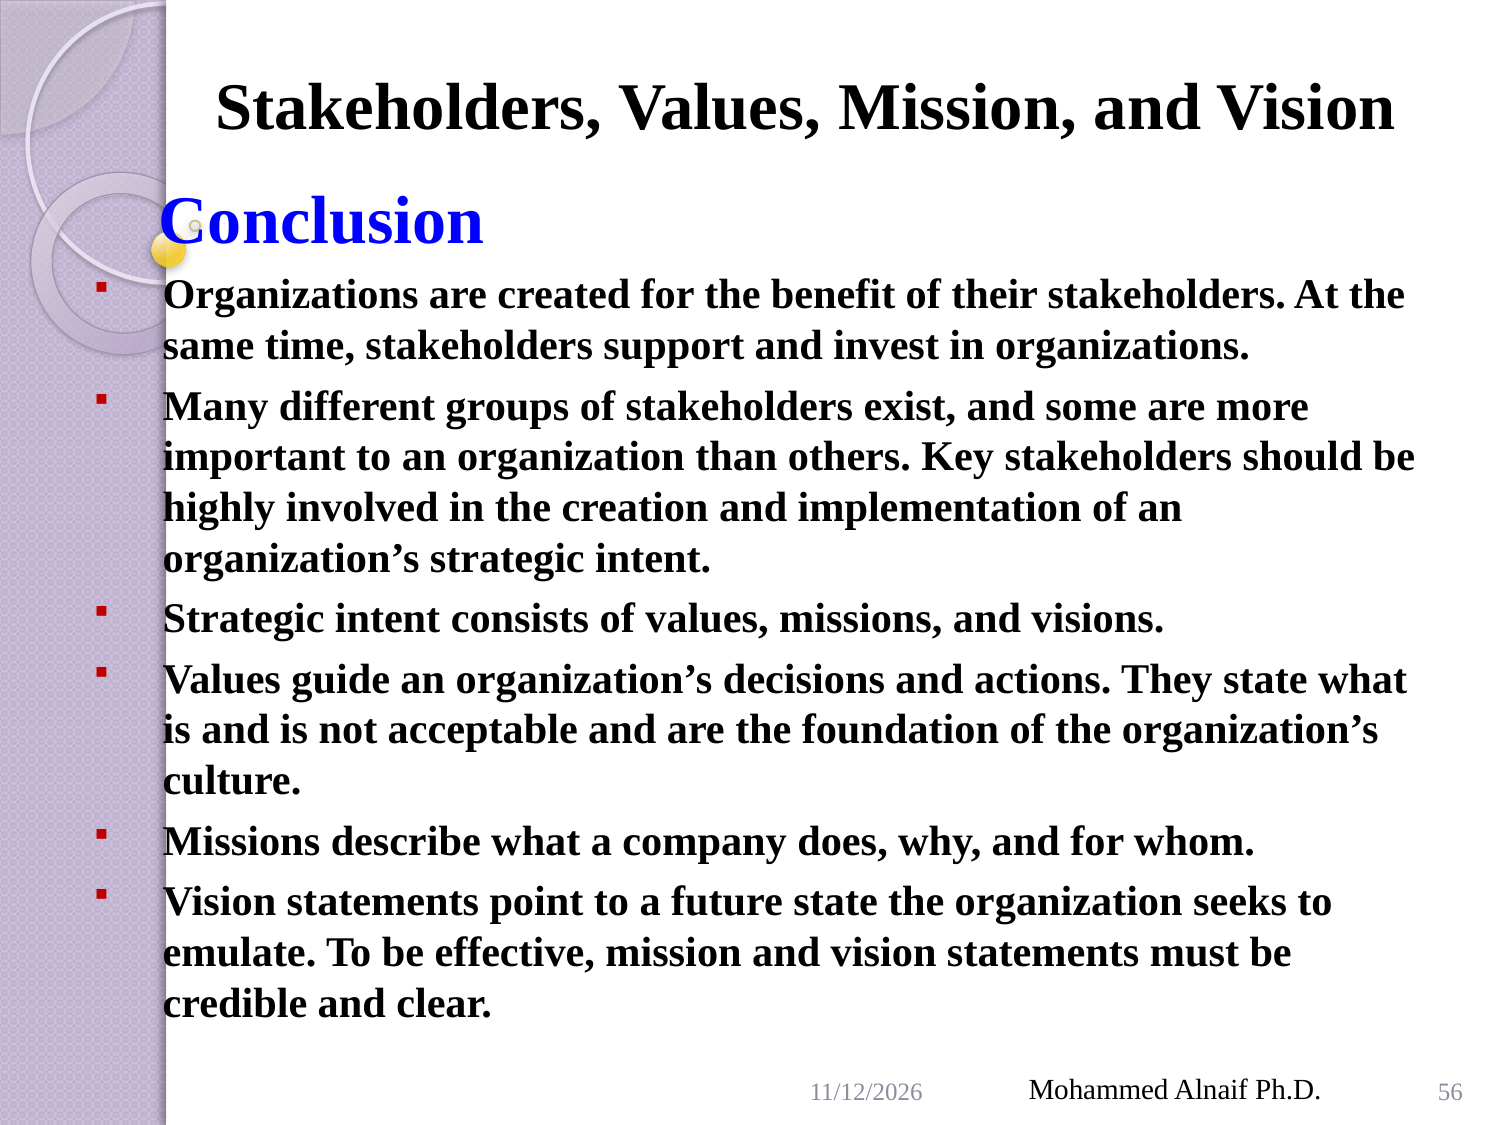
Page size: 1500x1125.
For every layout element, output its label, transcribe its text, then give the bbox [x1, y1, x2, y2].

title Stakeholders, Values, Mission, and Vision [162, 37, 1450, 150]
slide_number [587, 1038, 937, 1113]
footer Mohammed Alnaif Ph.D. [937, 1038, 1413, 1113]
subtitle Conclusion Organizations are created for the benefit of their stakeholders. At the same time, stakeholders support and invest in organizations. Many different groups of stakeholders exist, and some are more important to an organization than others. Key stakeholders should be highly involved in the creation and implementation of an organization’s strategic intent. Strategic intent consists of values, missions, and visions. Values guide an organization’s decisions and actions. They state what is and is not acceptable and are the foundation of the organization’s culture. Missions describe what a company does, why, and for whom. Vision statements point to a future state the organization seeks to emulate. To be effective, mission and vision statements must be credible and clear. [75, 174, 1450, 1038]
slide_number 56 [1413, 1034, 1488, 1113]
